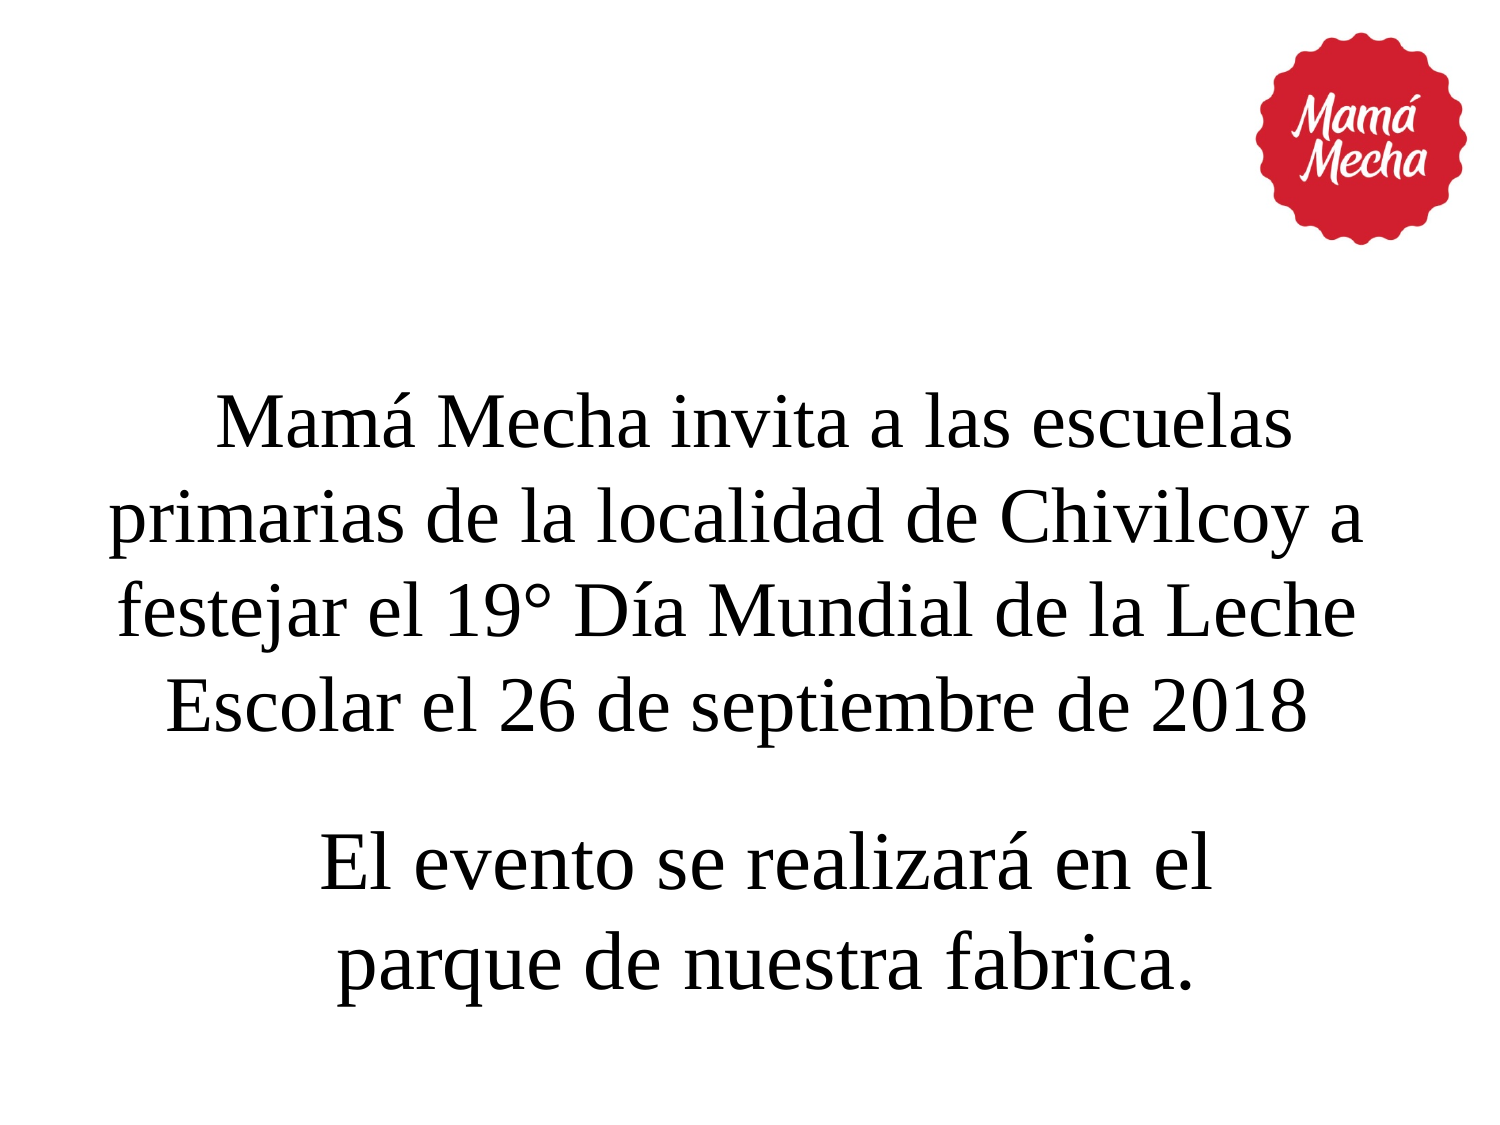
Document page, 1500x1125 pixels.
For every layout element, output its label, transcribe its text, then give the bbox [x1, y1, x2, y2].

subtitle El evento se realizará en el parque de nuestra fabrica. [242, 798, 1293, 1087]
picture [1222, 0, 1500, 278]
title Mamá Mecha invita a las escuelas primarias de la localidad de Chivilcoy a festejar el 19° Día Mundial de la Leche Escolar el 26 de septiembre de 2018 [88, 267, 1388, 858]
